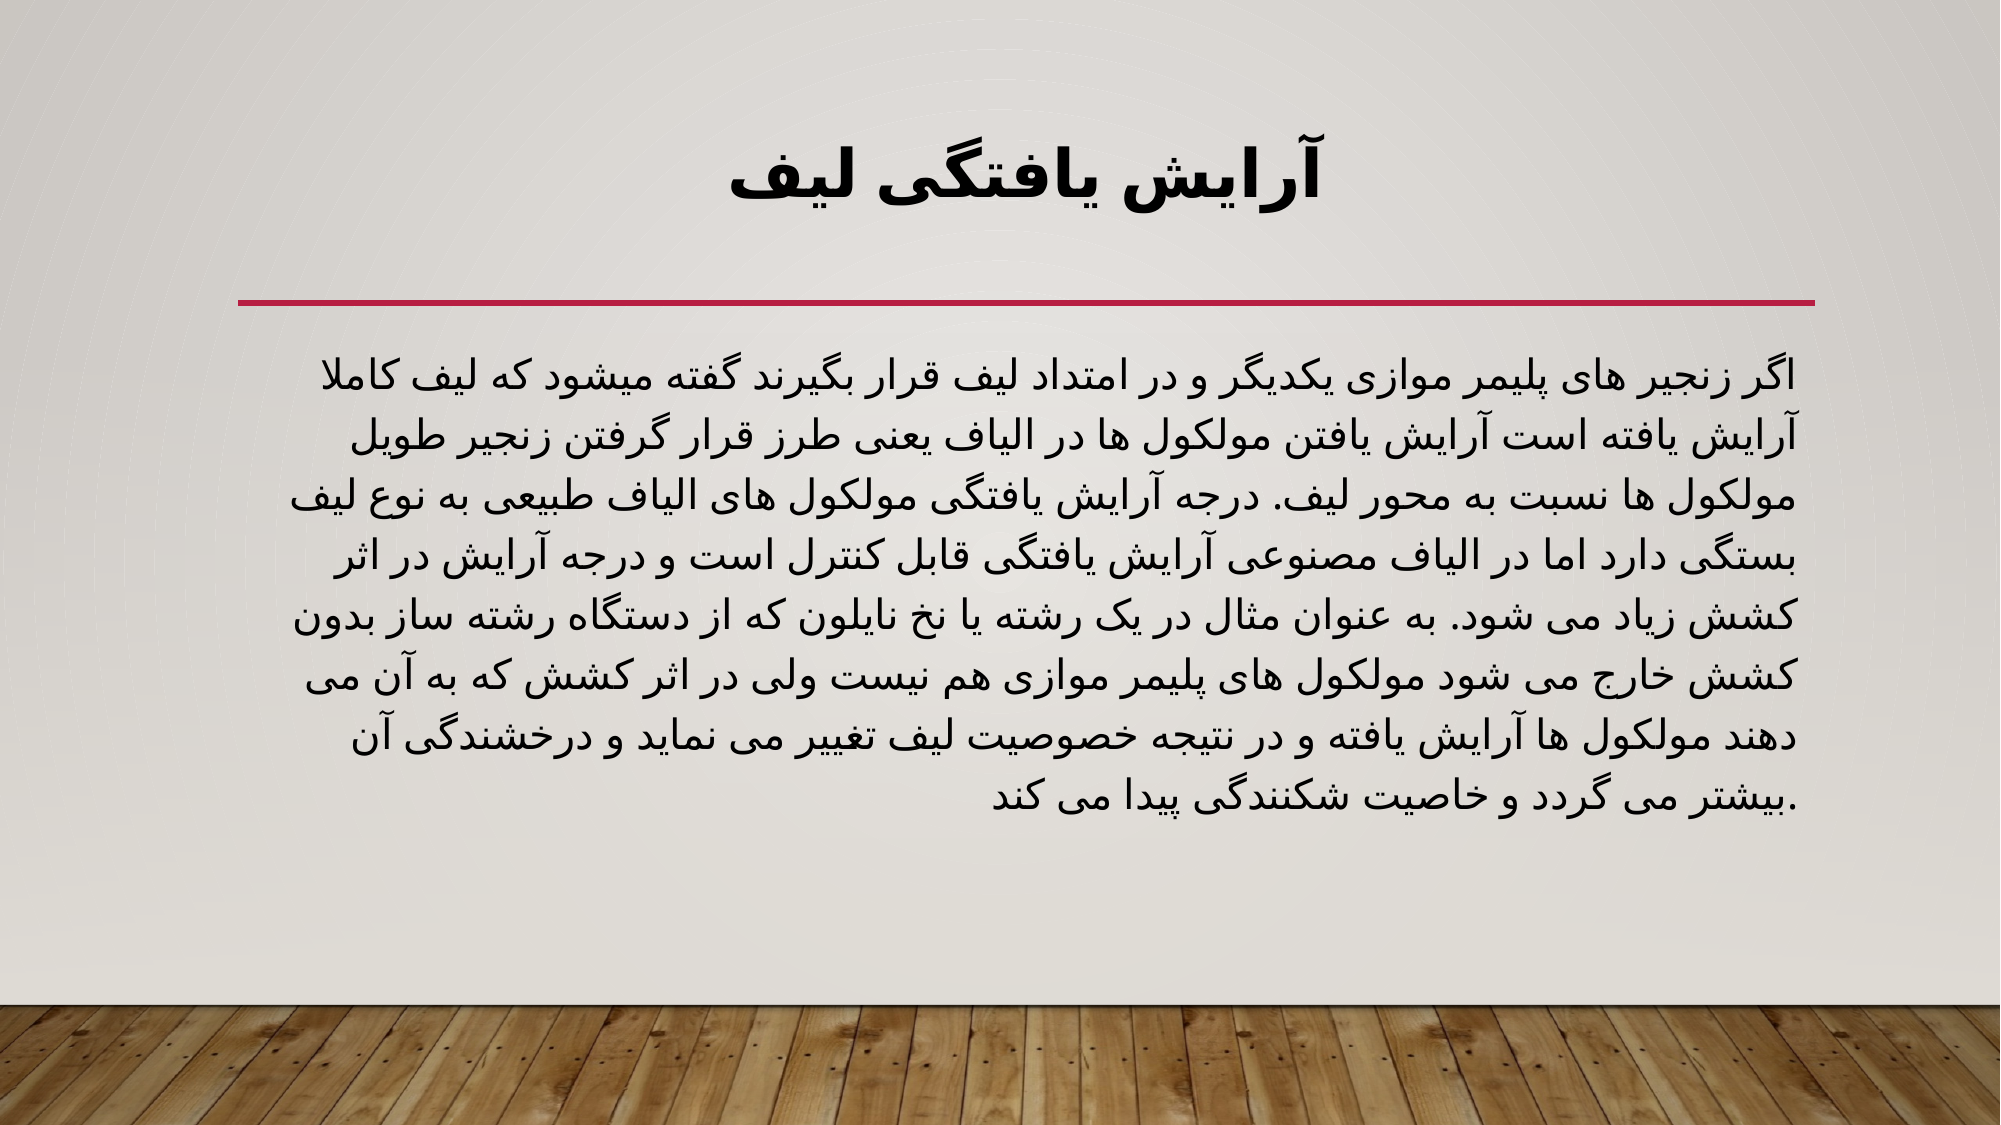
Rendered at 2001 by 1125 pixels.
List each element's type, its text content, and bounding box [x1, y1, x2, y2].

list اگر زنجیر های پلیمر موازی یکدیگر و در امتداد لیف قرار بگیرند گفته میشود که لیف کاملا آرایش یافته است آرایش یافتن مولکول ها در الیاف یعنی طرز قرار گرفتن زنجیر طویل مولکول ها نسبت به محور لیف. درجه آرایش یافتگی مولکول های الیاف طبیعی به نوع لیف بستگی دارد اما در الیاف مصنوعی آرایش یافتگی قابل کنترل است و درجه آرایش در اثر کشش زیاد می شود. به عنوان مثال در یک رشته یا نخ نایلون که از دستگاه رشته ساز بدون کشش خارج می شود مولکول های پلیمر موازی هم نیست ولی در اثر کشش که به آن می دهند مولکول ها آرایش یافته و در نتیجه خصوصیت لیف تغییر می نماید و درخشندگی آن بیشتر می گردد و خاصیت شکنندگی پیدا می کند. [238, 330, 1814, 897]
title آرایش یافتگی لیف [238, 131, 1814, 305]
picture [0, 1005, 2000, 1125]
